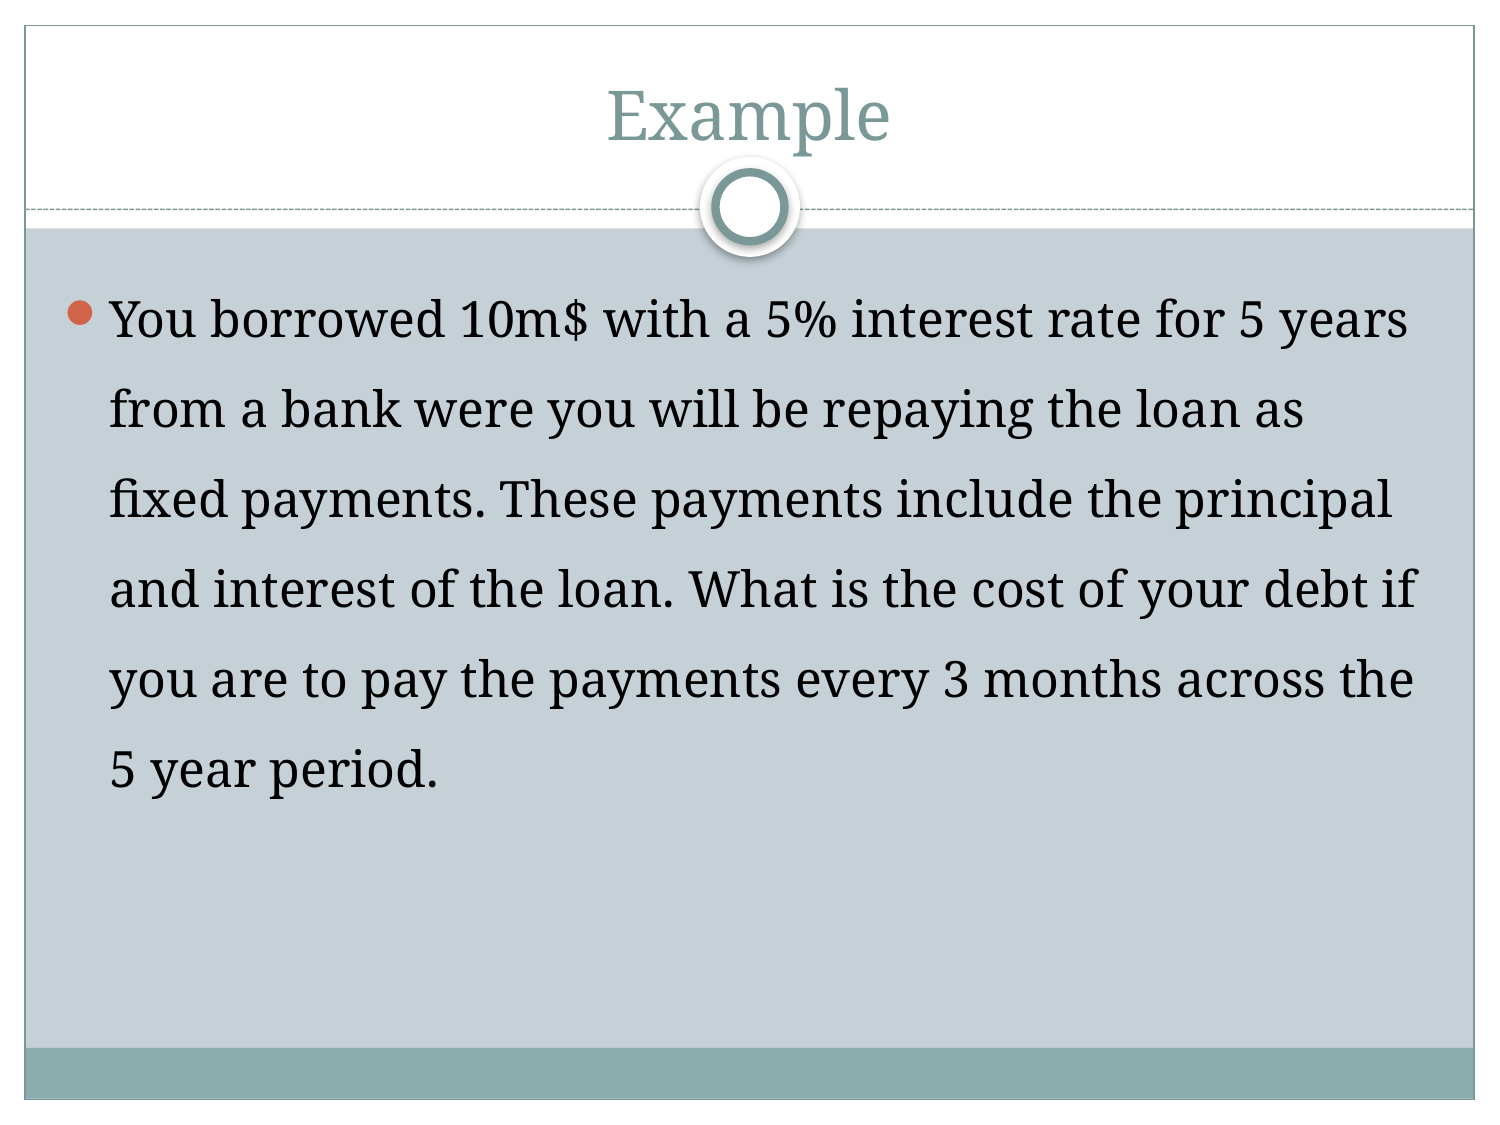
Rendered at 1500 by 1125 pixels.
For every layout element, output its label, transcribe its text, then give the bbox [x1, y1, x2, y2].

title Example [49, 37, 1450, 162]
list You borrowed 10m$ with a 5% interest rate for 5 years from a bank were you will be repaying the loan as fixed payments. These payments include the principal and interest of the loan. What is the cost of your debt if you are to pay the payments every 3 months across the 5 year period. [49, 250, 1445, 1001]
